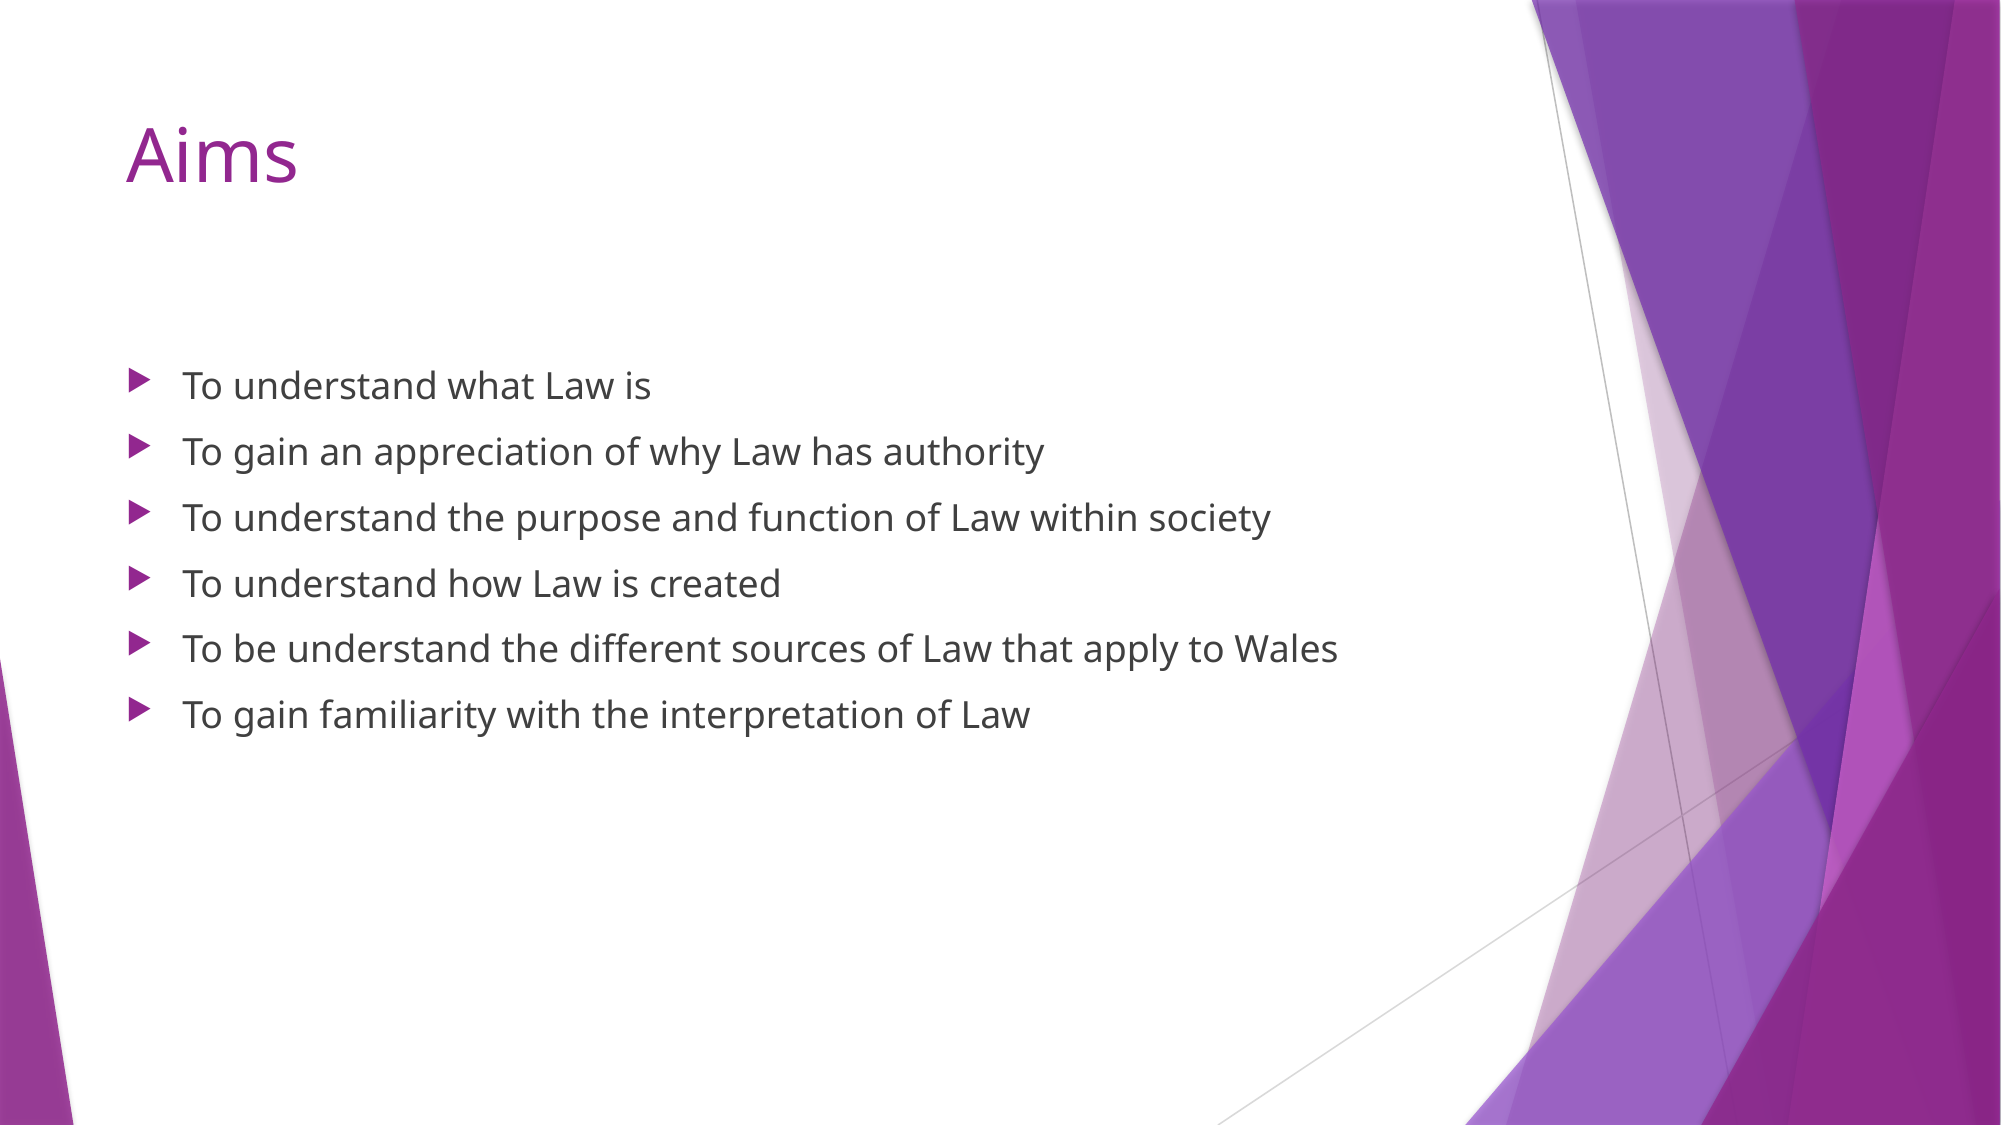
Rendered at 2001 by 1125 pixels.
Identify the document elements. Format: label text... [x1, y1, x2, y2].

list To understand what Law is To gain an appreciation of why Law has authority To understand the purpose and function of Law within society To understand how Law is created To be understand the different sources of Law that apply to Wales To gain familiarity with the interpretation of Law [111, 354, 1522, 992]
title Aims [111, 99, 1522, 317]
